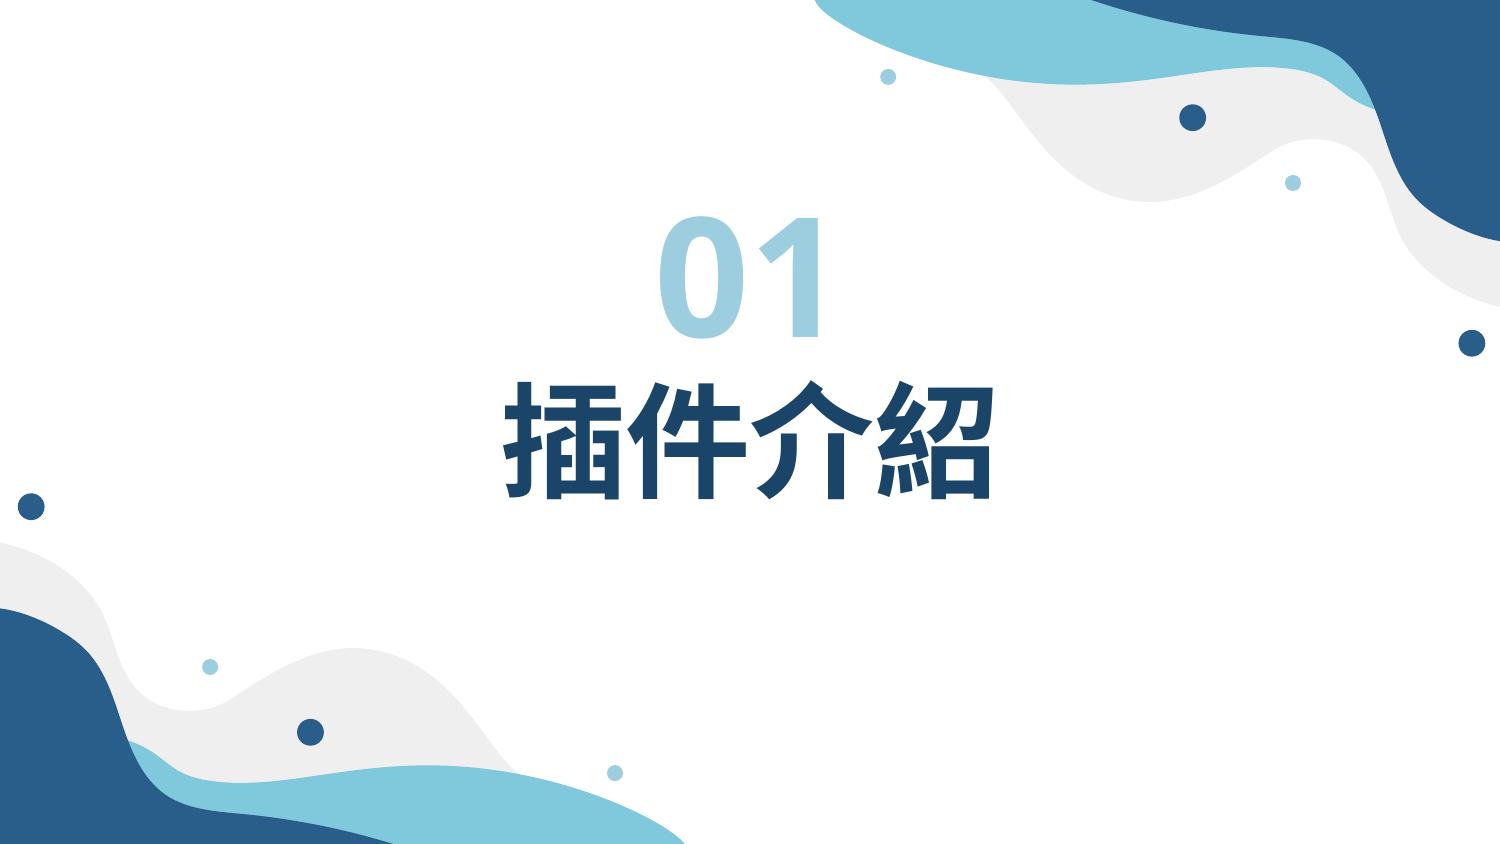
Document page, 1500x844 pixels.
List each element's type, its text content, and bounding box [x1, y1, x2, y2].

title 插件介紹 [313, 370, 1187, 506]
title 01 [509, 191, 991, 352]
